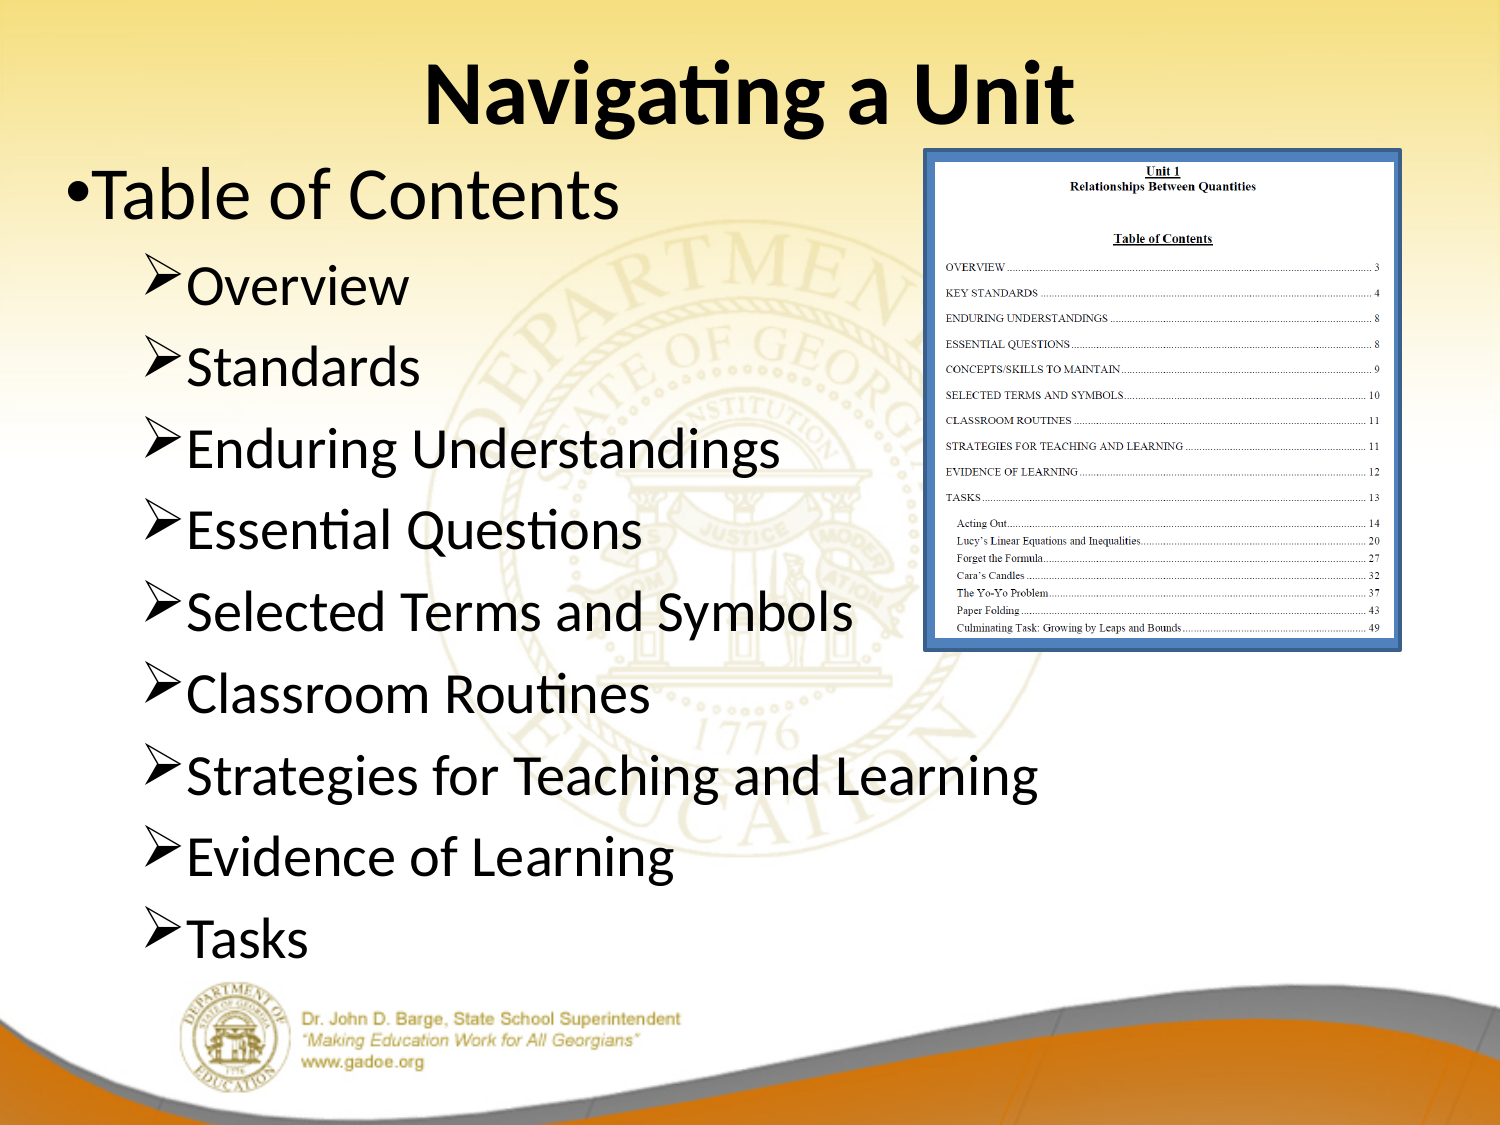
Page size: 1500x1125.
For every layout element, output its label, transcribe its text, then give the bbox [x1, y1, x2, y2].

subtitle Table of Contents Overview Standards Enduring Understandings Essential Questions Selected Terms and Symbols Classroom Routines Strategies for Teaching and Learning Evidence of Learning Tasks [49, 137, 1438, 988]
title Navigating a Unit [112, 49, 1388, 126]
text_box [923, 148, 1402, 652]
picture [0, 0, 1500, 1125]
